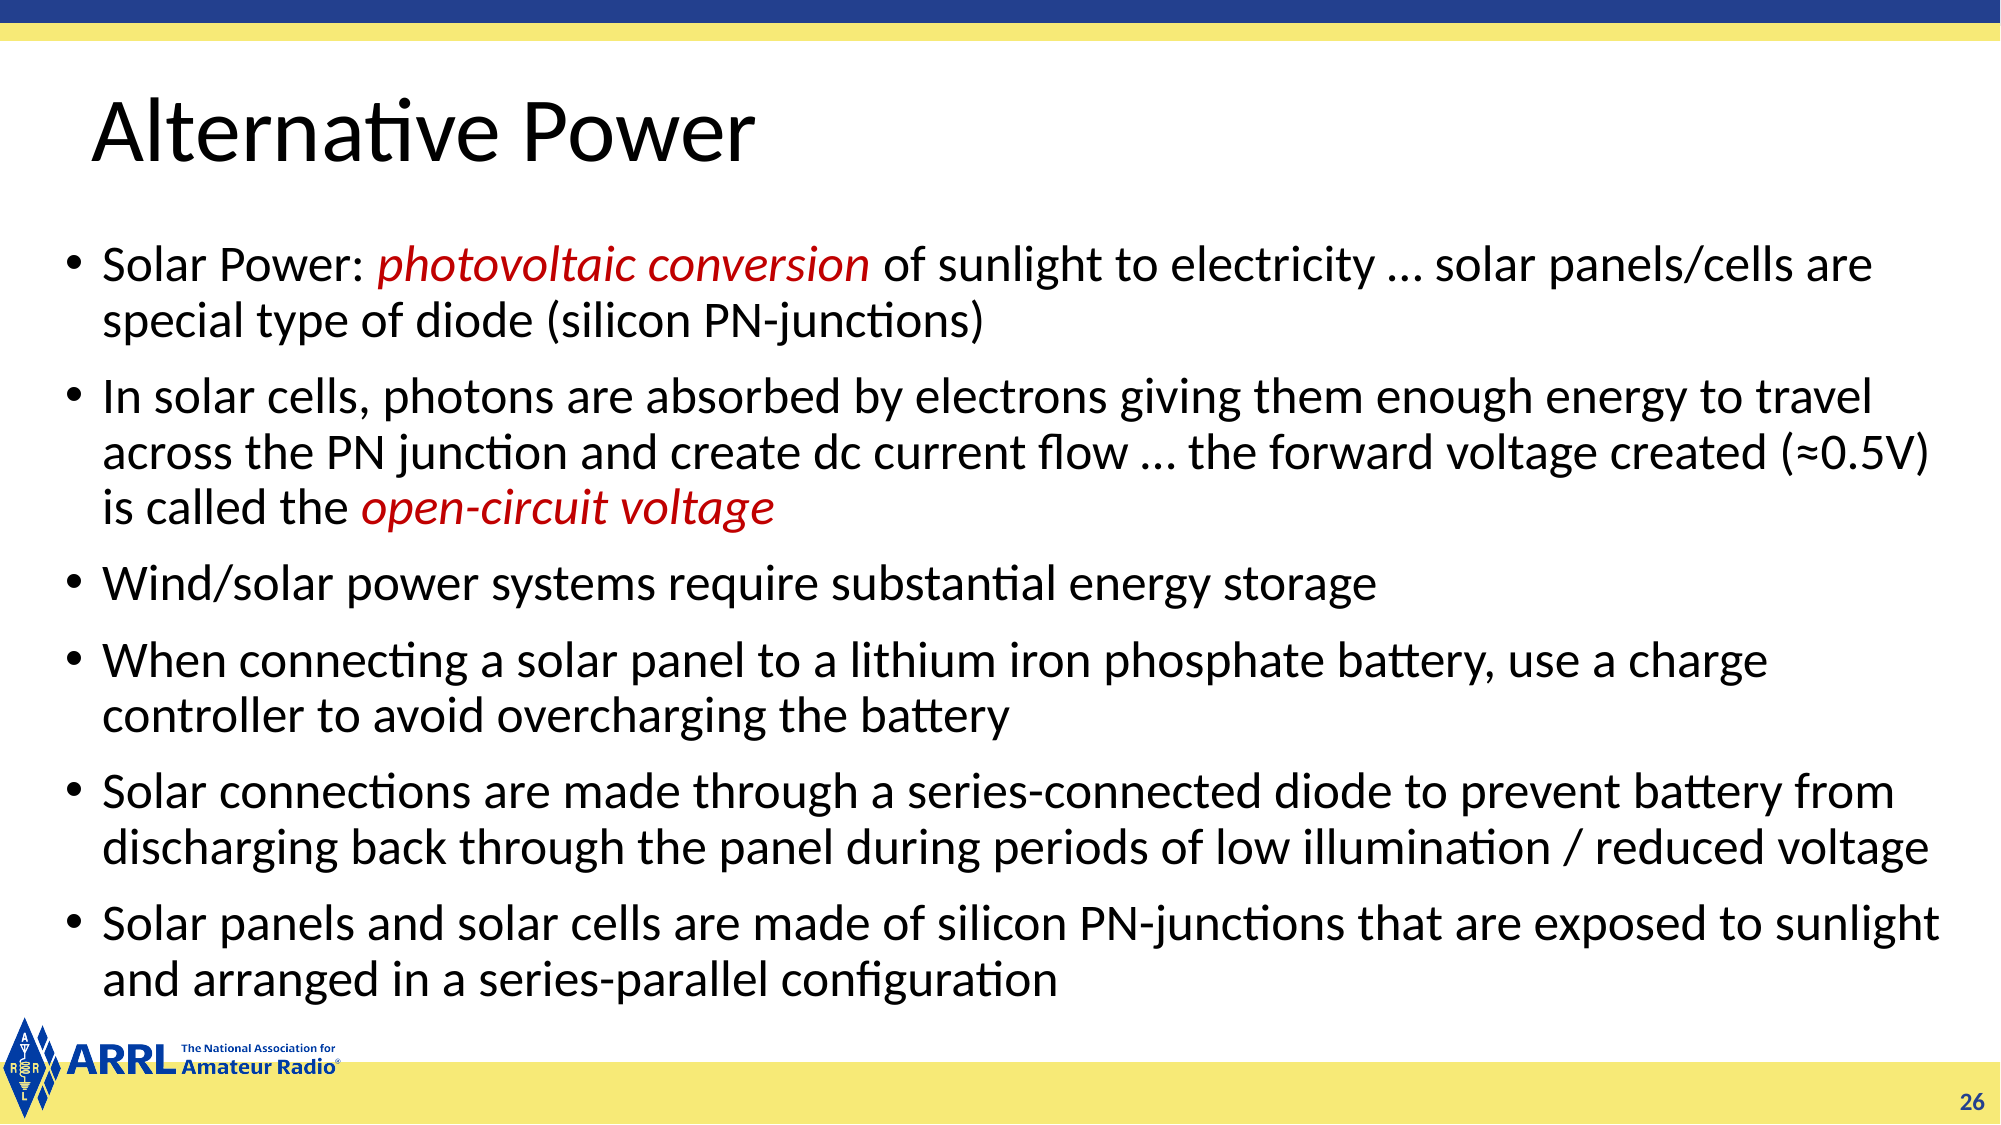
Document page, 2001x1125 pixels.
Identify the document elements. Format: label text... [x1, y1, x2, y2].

picture [1, 1015, 342, 1121]
list Solar Power: photovoltaic conversion of sunlight to electricity … solar panels/cells are special type of diode (silicon PN-junctions) In solar cells, photons are absorbed by electrons giving them enough energy to travel across the PN junction and create dc current flow … the forward voltage created (≈0.5V) is called the open-circuit voltage Wind/solar power systems require substantial energy storage When connecting a solar panel to a lithium iron phosphate battery, use a charge controller to avoid overcharging the battery Solar connections are made through a series-connected diode to prevent battery from discharging back through the panel during periods of low illumination / reduced voltage Solar panels and solar cells are made of silicon PN-junctions that are exposed to sunlight and arranged in a series-parallel configuration [50, 229, 1975, 1020]
title Alternative Power [76, 74, 1877, 229]
